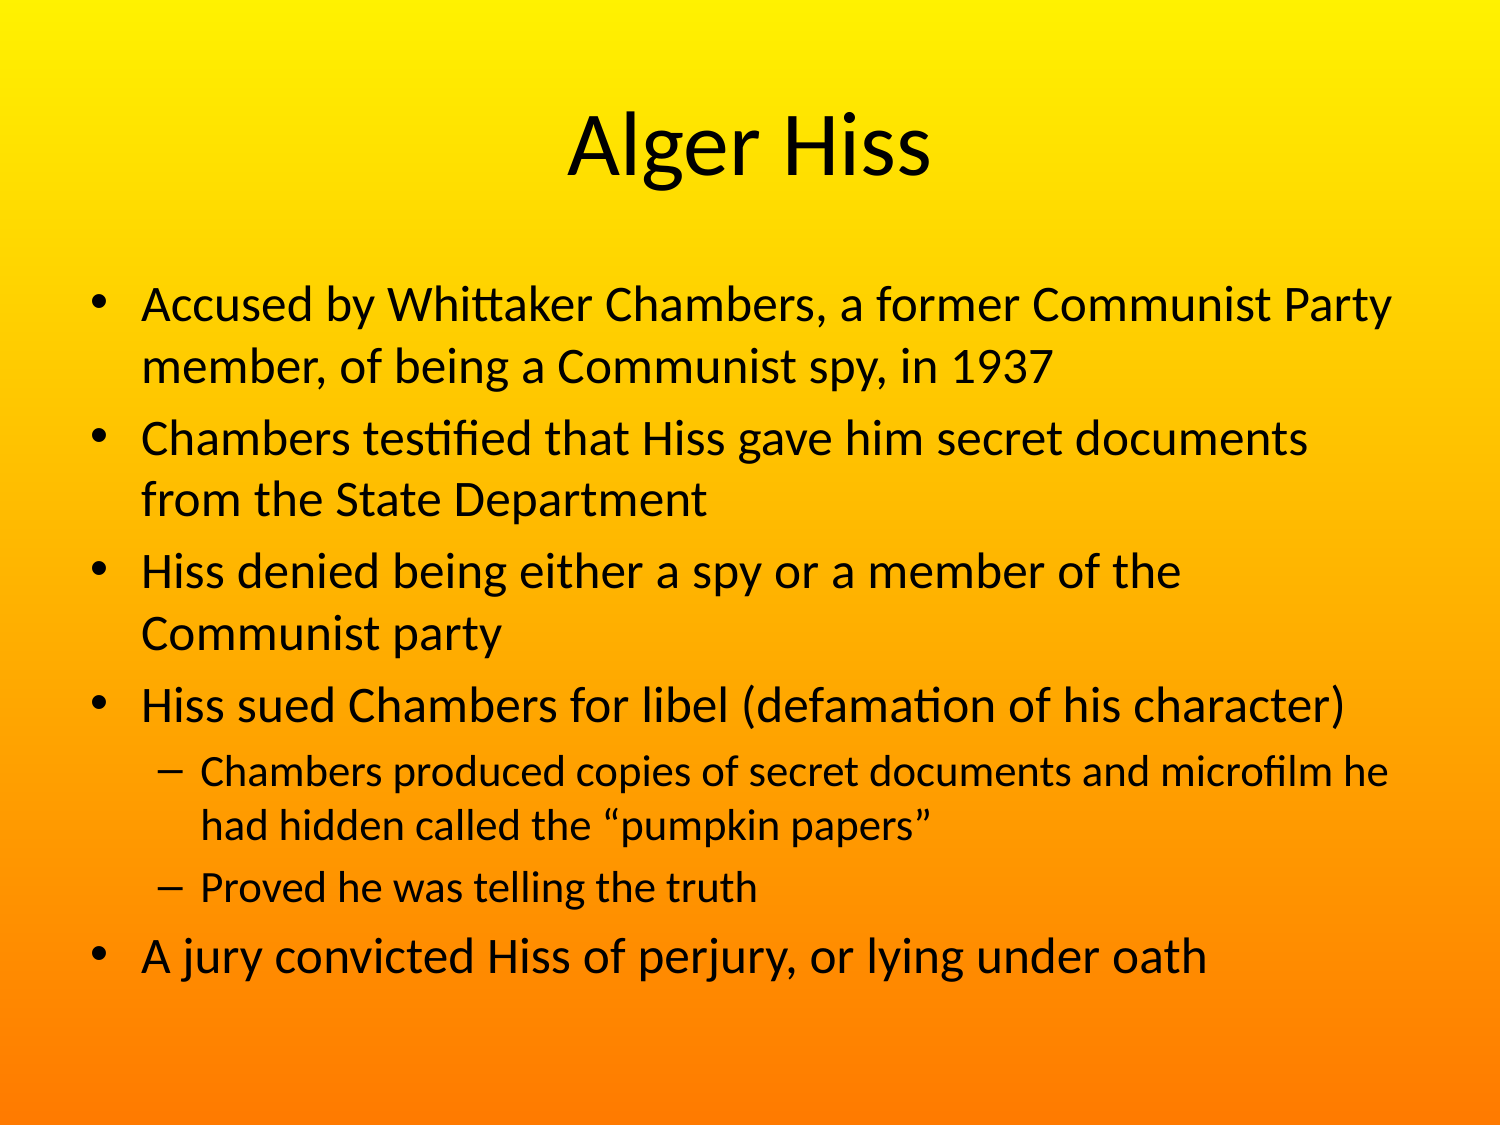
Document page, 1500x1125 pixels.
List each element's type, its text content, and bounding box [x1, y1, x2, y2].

title Alger Hiss [75, 45, 1425, 233]
list Accused by Whittaker Chambers, a former Communist Party member, of being a Communist spy, in 1937 Chambers testified that Hiss gave him secret documents from the State Department Hiss denied being either a spy or a member of the Communist party Hiss sued Chambers for libel (defamation of his character) Chambers produced copies of secret documents and microfilm he had hidden called the “pumpkin papers” Proved he was telling the truth A jury convicted Hiss of perjury, or lying under oath [75, 262, 1425, 1005]
